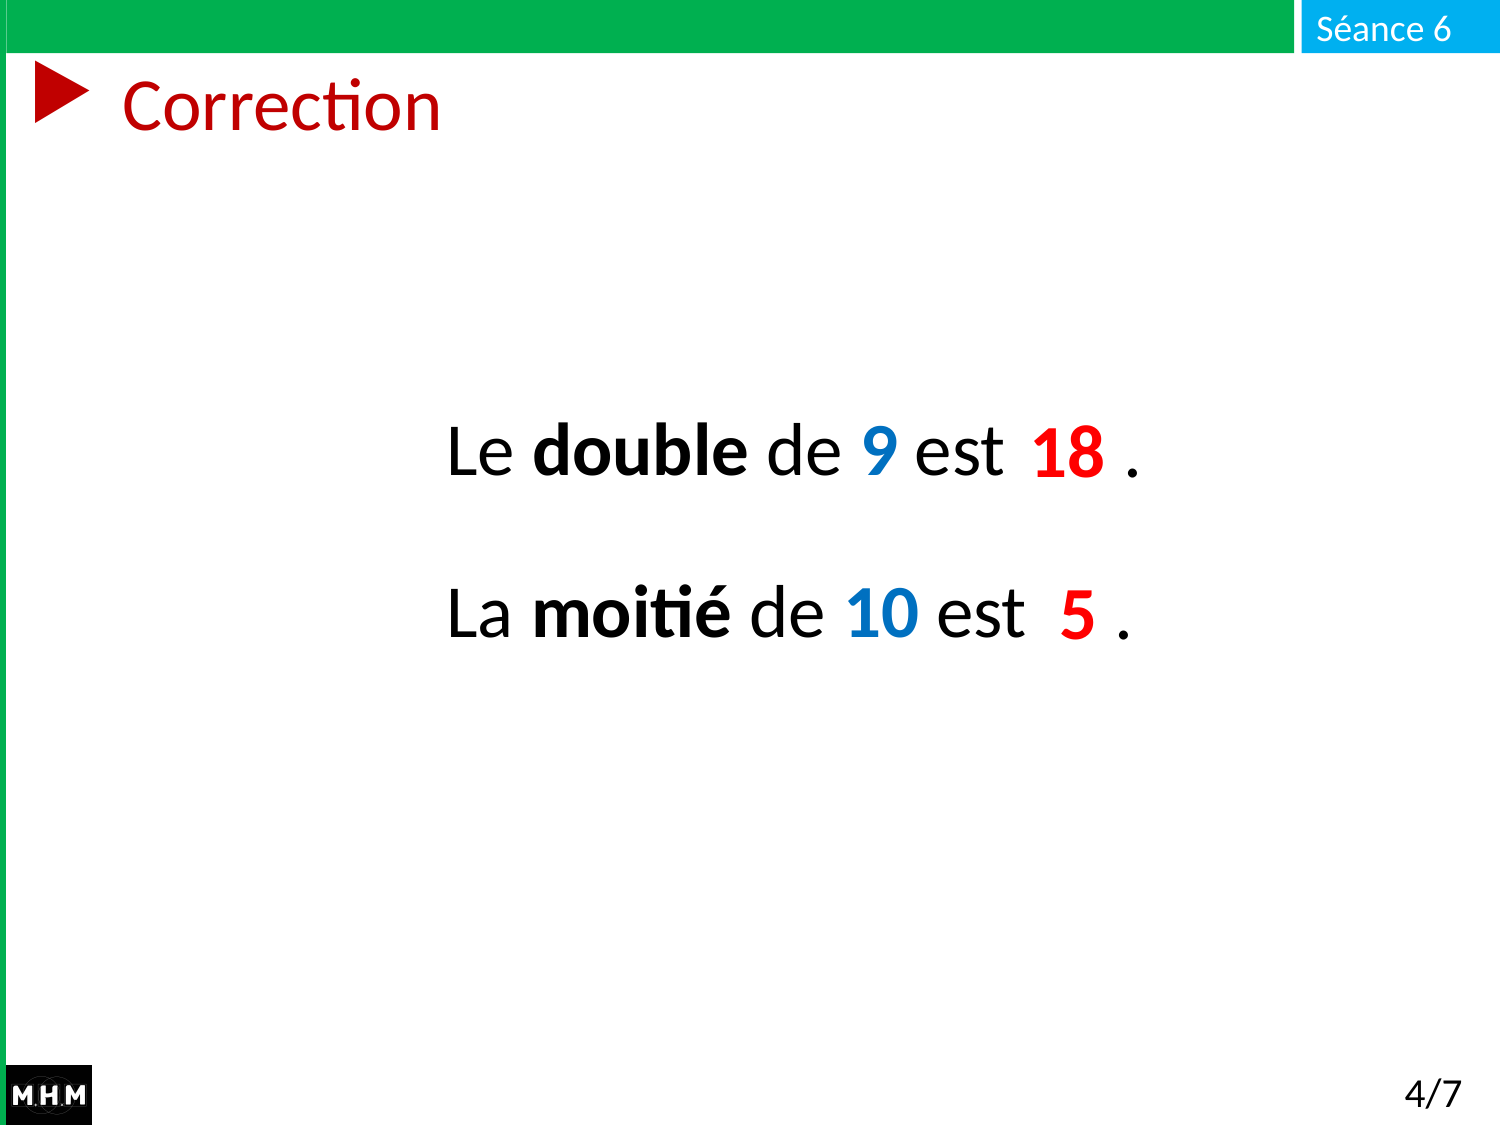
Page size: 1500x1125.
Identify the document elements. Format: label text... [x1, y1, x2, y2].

text_box Le double de 9 est … La moitié de 10 est … [431, 386, 1120, 679]
title Correction [13, 58, 1397, 154]
text_box 5 . [1034, 562, 1160, 669]
text_box 18 . [1002, 400, 1170, 507]
text_box 4/7 [1389, 1064, 1500, 1125]
picture [6, 1065, 92, 1125]
